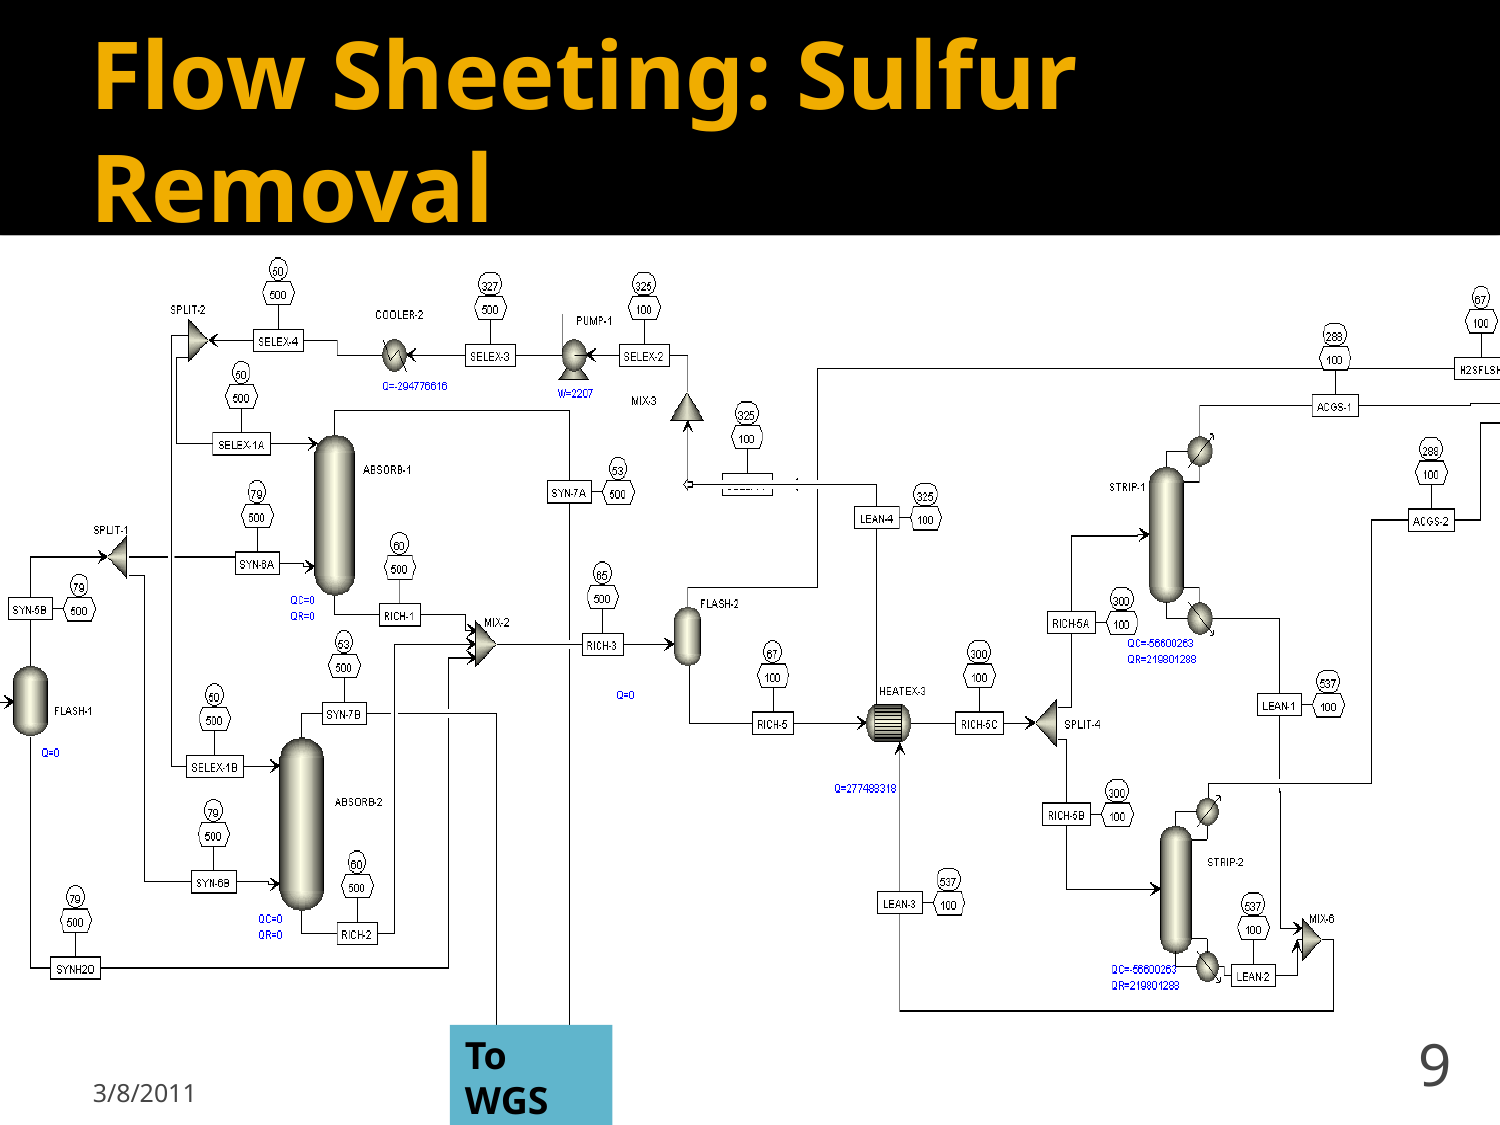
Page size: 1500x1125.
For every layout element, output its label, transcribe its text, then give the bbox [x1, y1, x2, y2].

title Flow Sheeting: Sulfur Removal [75, 25, 1425, 231]
text_box To WGS [449, 1046, 613, 1125]
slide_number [75, 1062, 425, 1108]
picture [0, 237, 1500, 1038]
slide_number 9 [1345, 1062, 1467, 1108]
